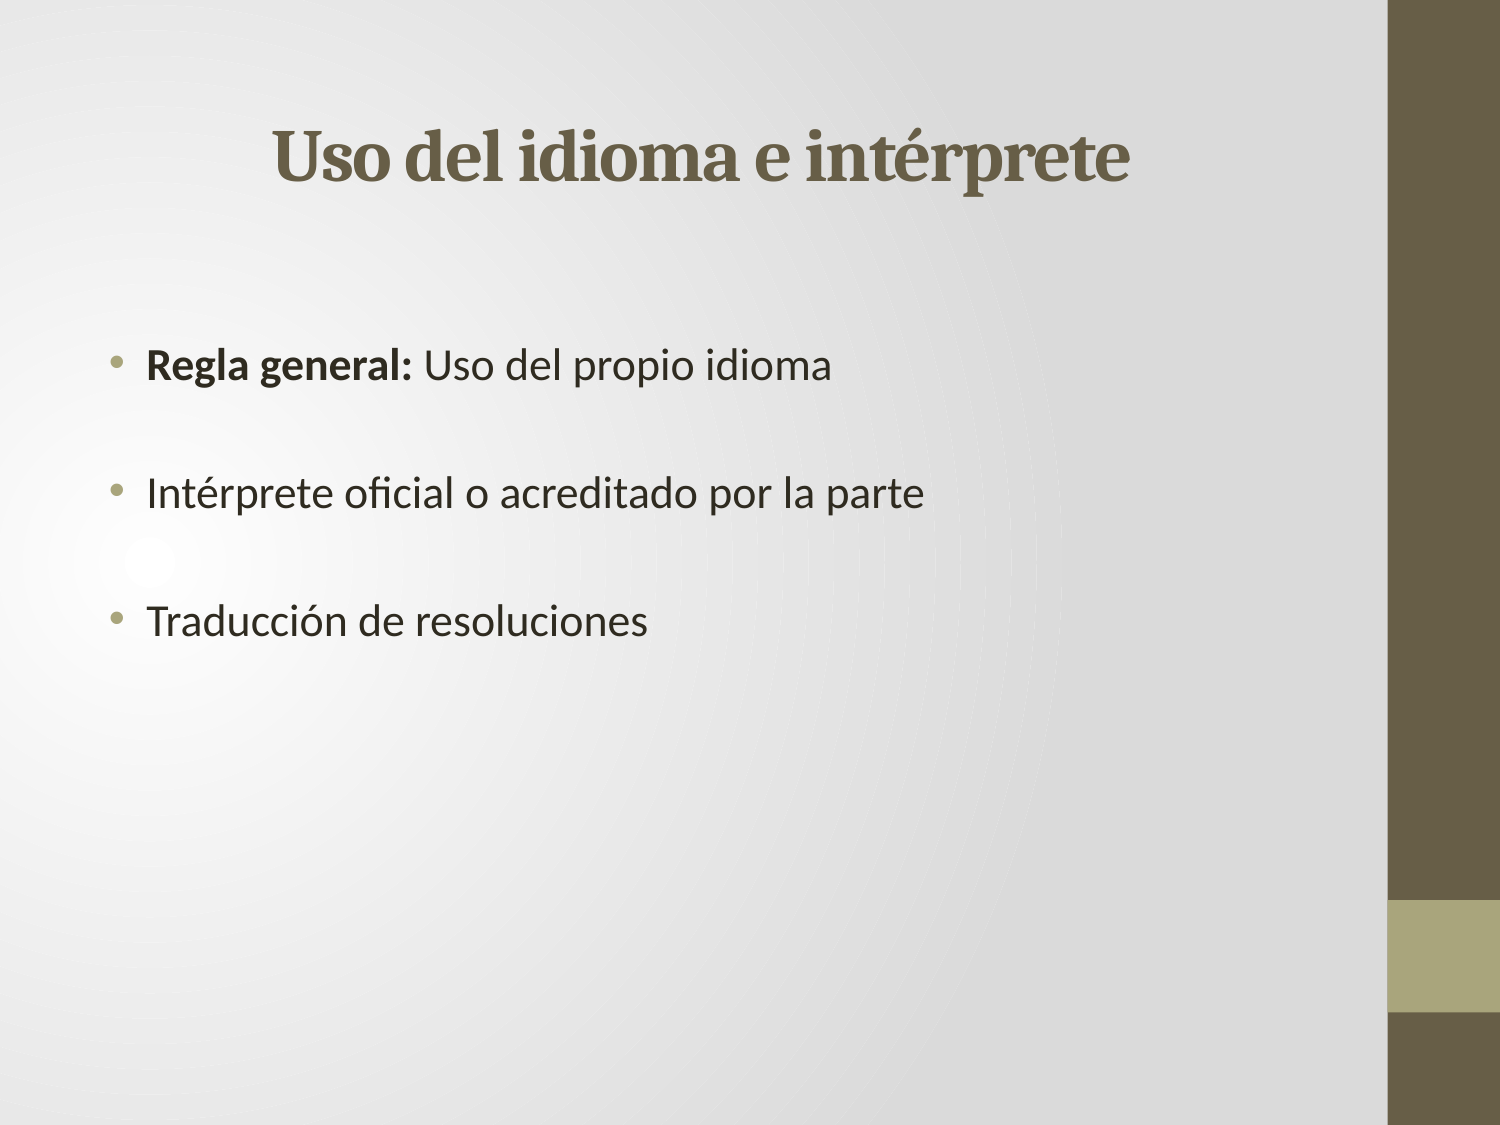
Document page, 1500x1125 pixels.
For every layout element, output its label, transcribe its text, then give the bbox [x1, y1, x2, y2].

title Uso del idioma e intérprete [76, 125, 1327, 268]
list Regla general: Uso del propio idioma Intérprete oficial o acreditado por la parte Traducción de resoluciones [75, 262, 1325, 1050]
